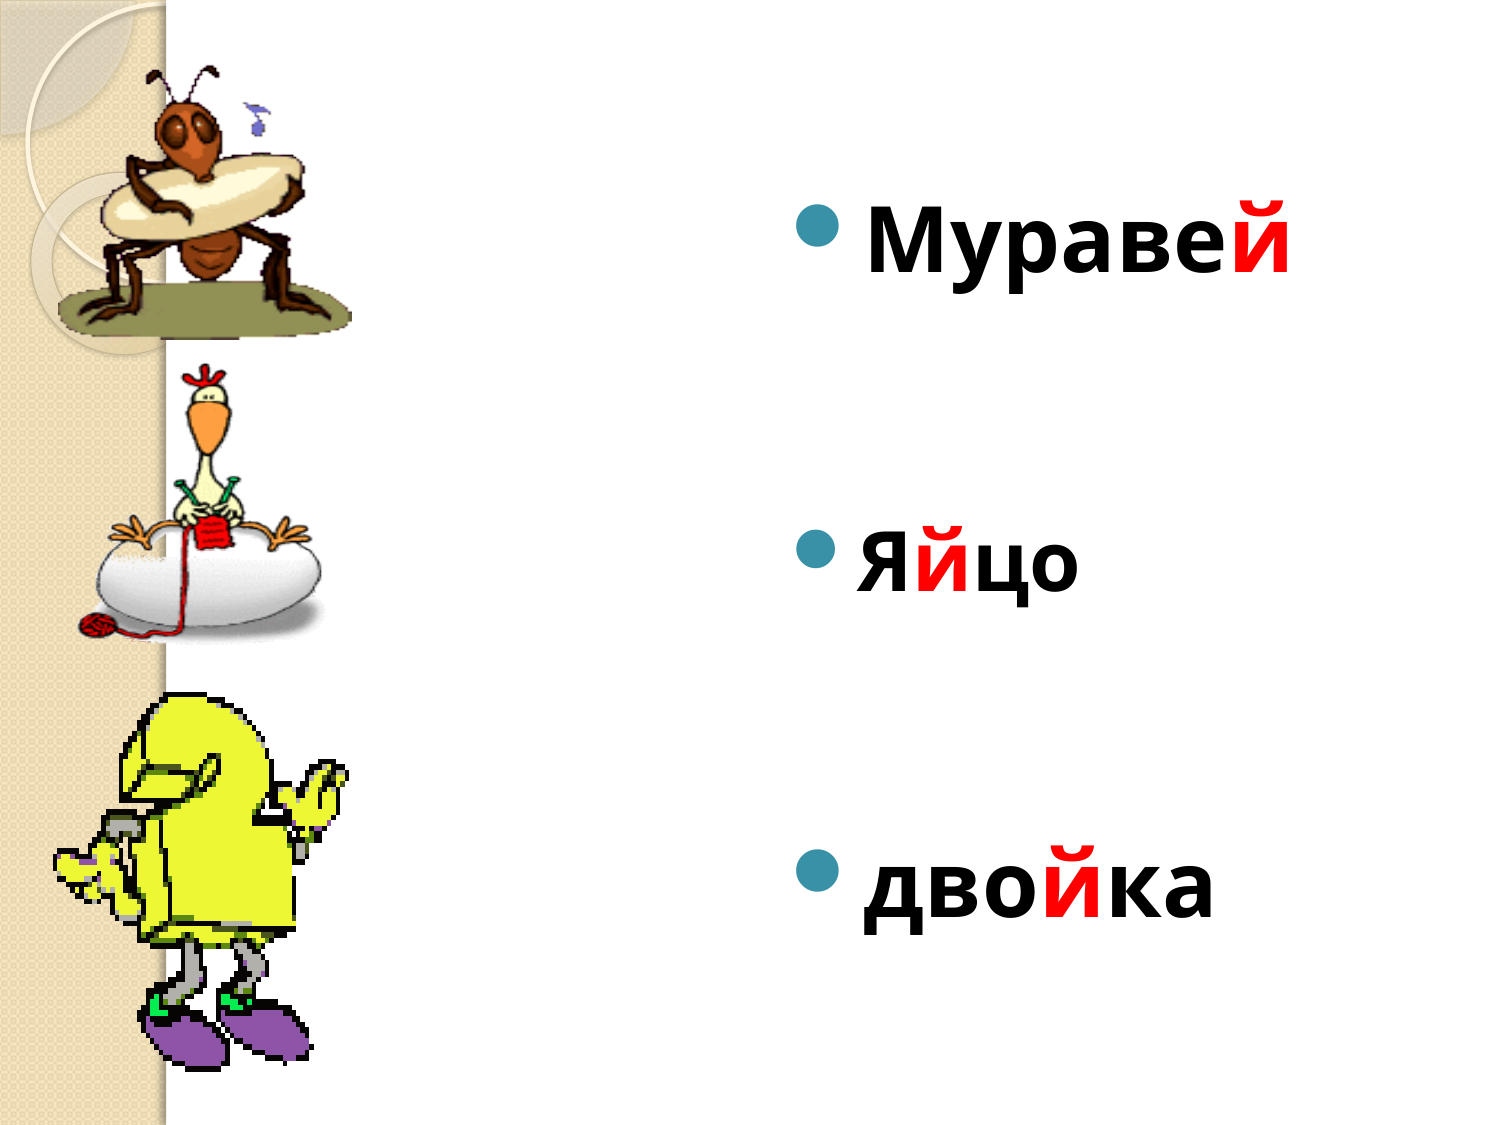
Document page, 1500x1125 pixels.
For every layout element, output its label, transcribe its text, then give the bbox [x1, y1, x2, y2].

list Муравей Яйцо двойка [762, 70, 1475, 1038]
picture [0, 351, 469, 1079]
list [58, 46, 352, 341]
